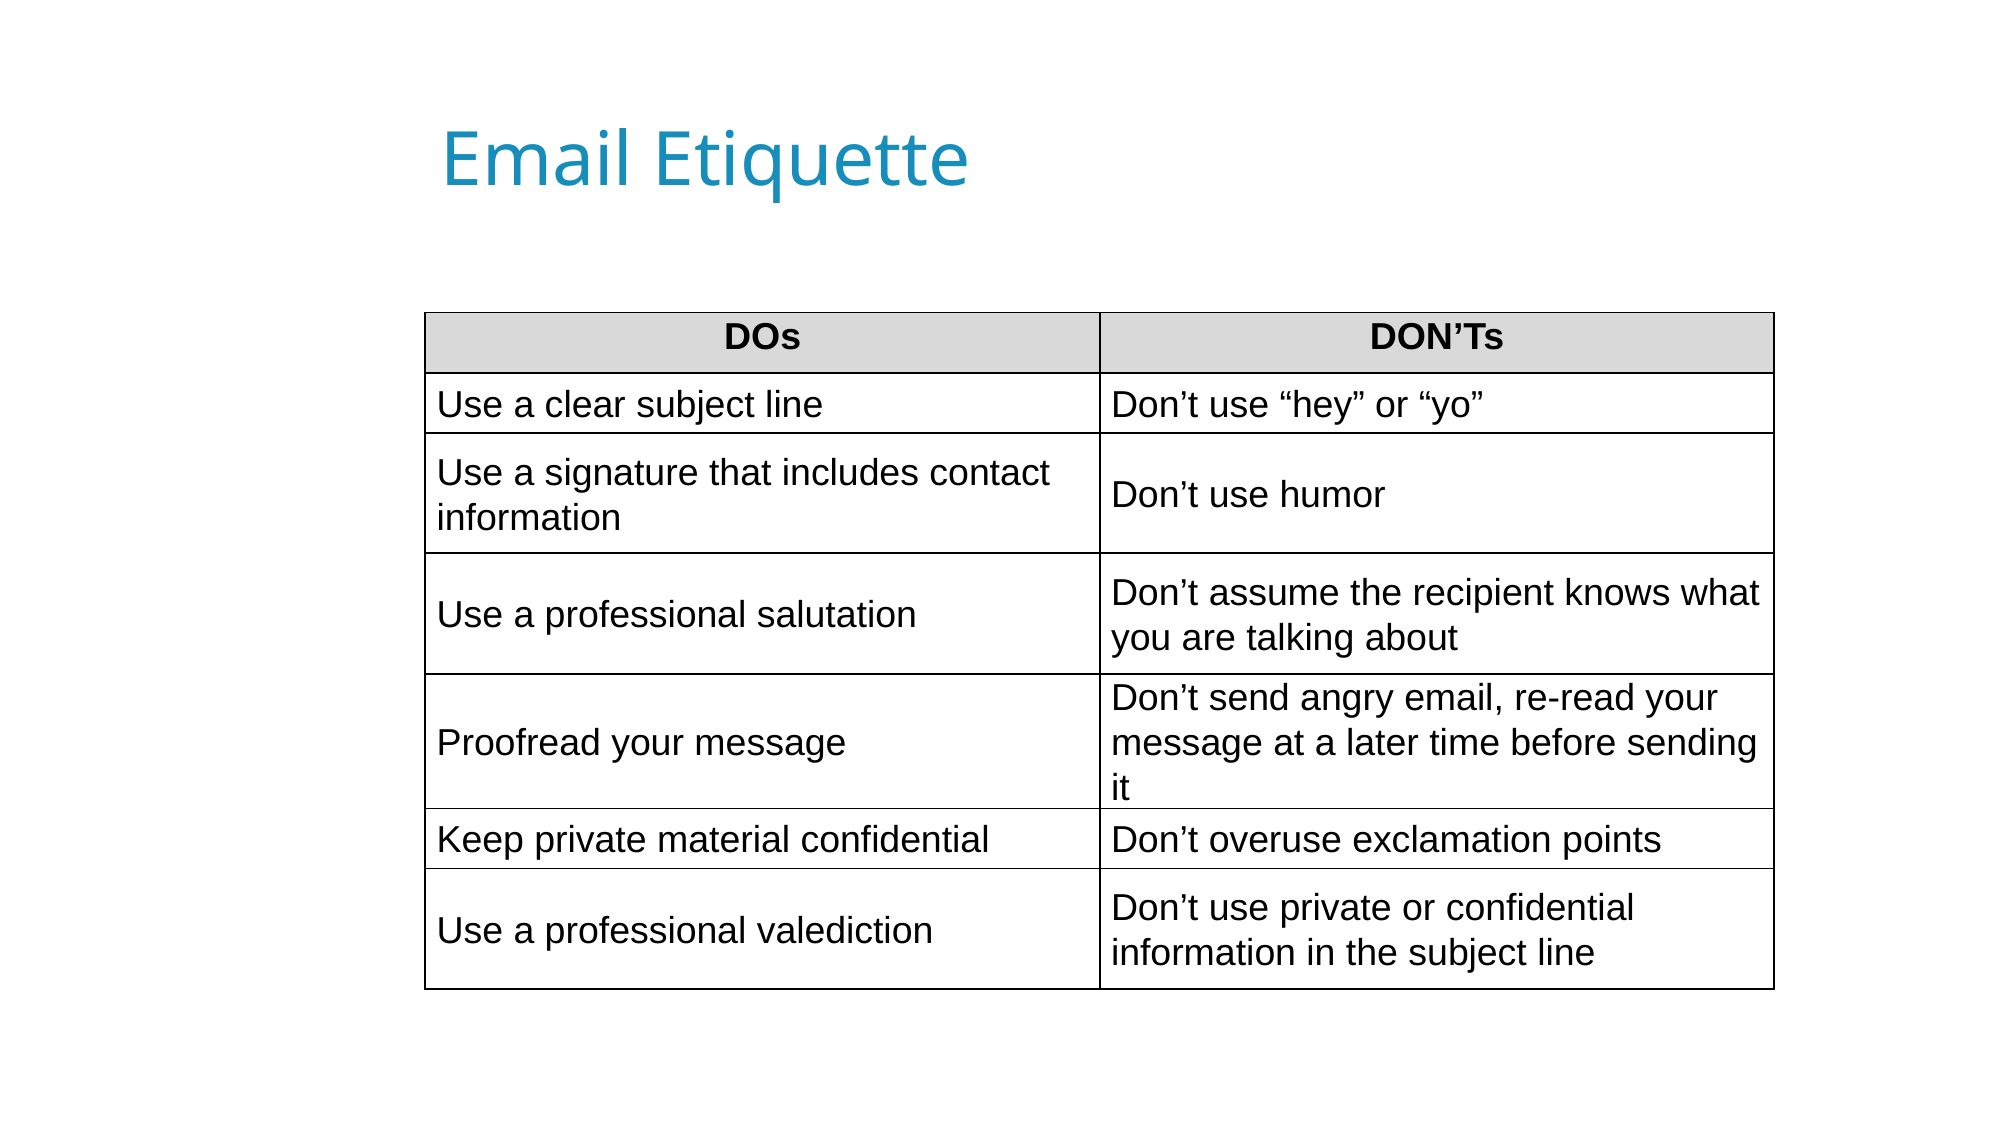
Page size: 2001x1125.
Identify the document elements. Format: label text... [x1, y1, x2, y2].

table_cell Don’t use private or confidential information in the subject line [1101, 869, 1773, 988]
table_cell Don’t assume the recipient knows what you are talking about [1101, 554, 1773, 673]
table_header DOs [426, 313, 1099, 372]
title Email Etiquette [425, 102, 1888, 313]
table_cell Don’t use humor [1101, 434, 1773, 552]
table_header DON’Ts [1101, 313, 1773, 372]
table_cell Don’t use “hey” or “yo” [1101, 374, 1773, 432]
table_cell Don’t overuse exclamation points [1101, 809, 1773, 868]
table_cell Use a professional salutation [426, 554, 1099, 673]
table_cell Use a clear subject line [426, 374, 1099, 432]
table_cell Don’t send angry email, re-read your message at a later time before sending it [1101, 675, 1773, 808]
table_cell Keep private material confidential [426, 809, 1099, 868]
table_cell Use a signature that includes contact information [426, 434, 1099, 552]
table_cell Proofread your message [426, 675, 1099, 808]
table_cell Use a professional valediction [426, 869, 1099, 988]
